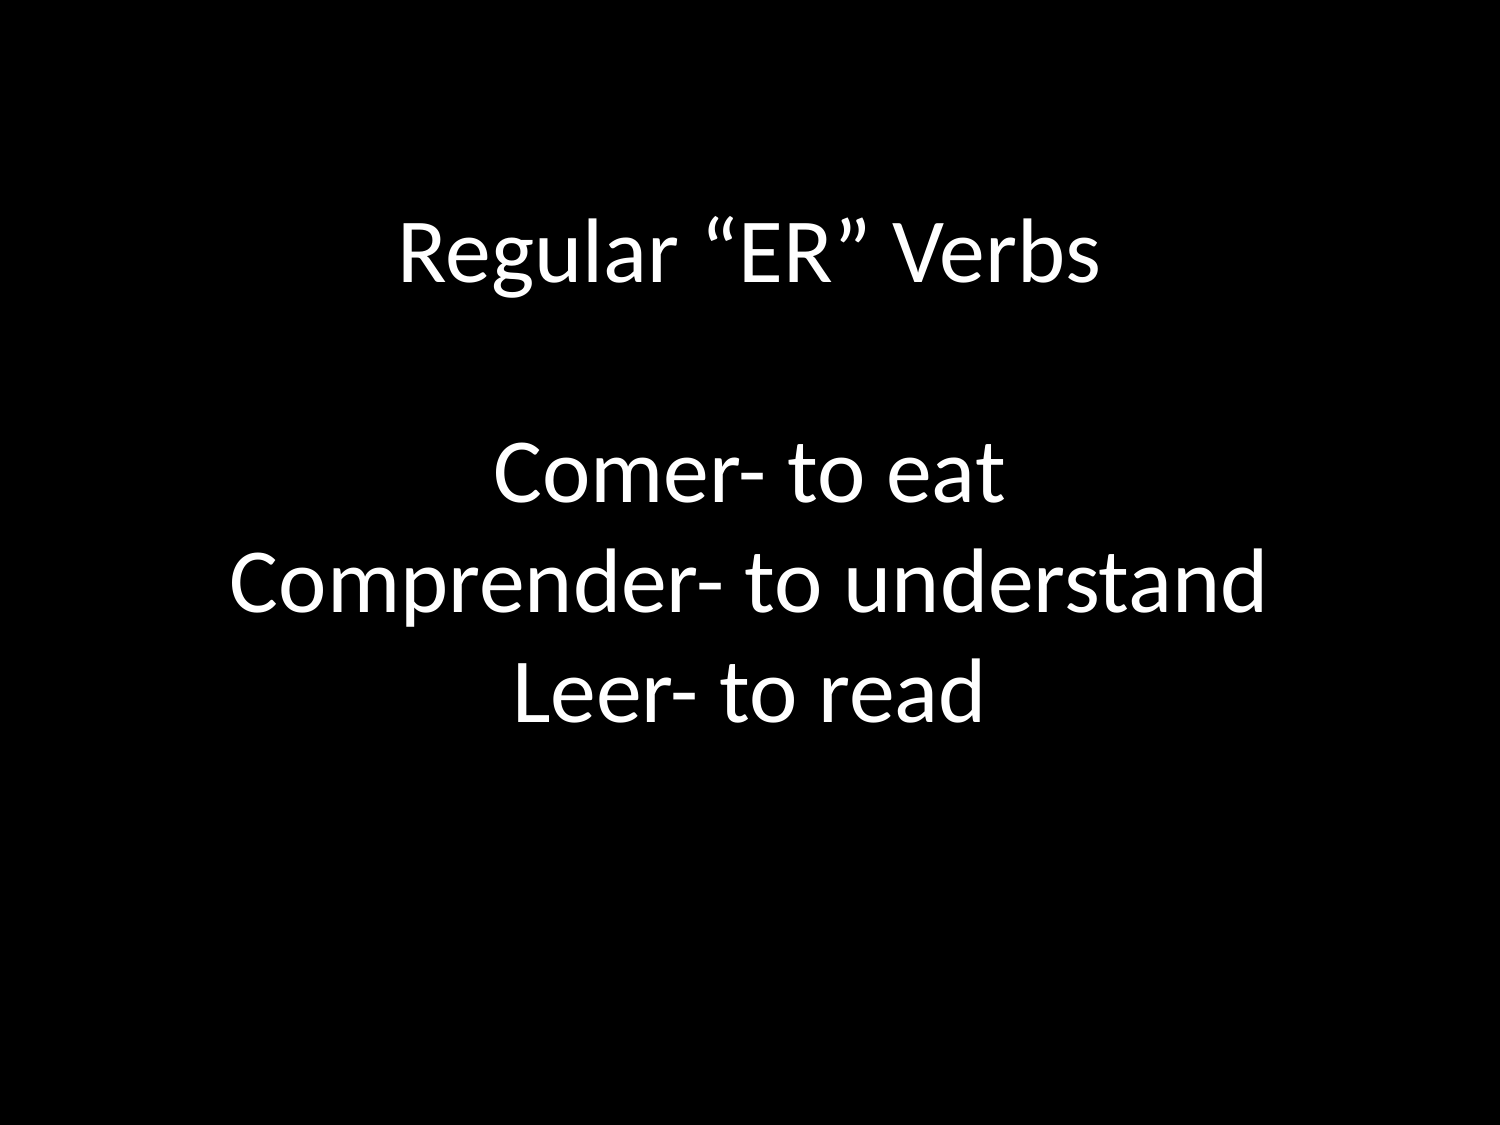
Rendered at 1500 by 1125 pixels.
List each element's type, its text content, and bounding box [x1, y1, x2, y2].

title Regular “ER” Verbs Comer- to eat Comprender- to understand Leer- to read [75, 45, 1425, 997]
